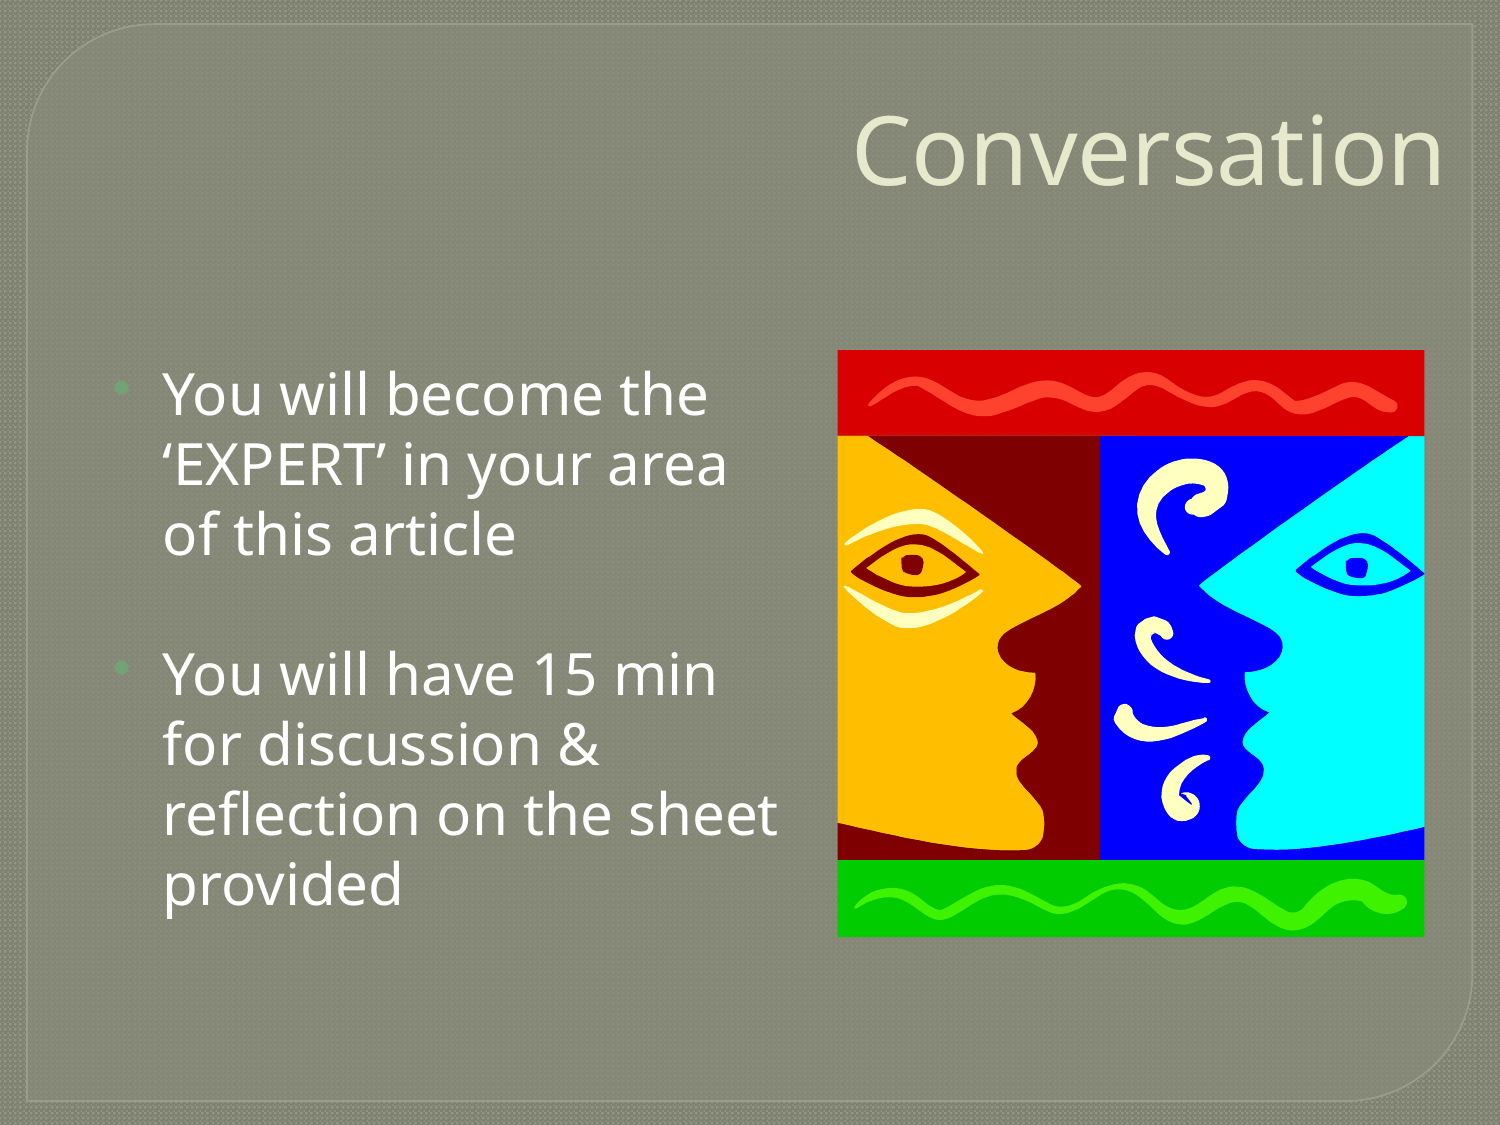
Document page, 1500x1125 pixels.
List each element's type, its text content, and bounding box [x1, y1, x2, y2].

title Conversation [24, 37, 1463, 213]
list You will become the ‘EXPERT’ in your area of this article You will have 15 min for discussion & reflection on the sheet provided [99, 350, 800, 1038]
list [837, 349, 1426, 937]
